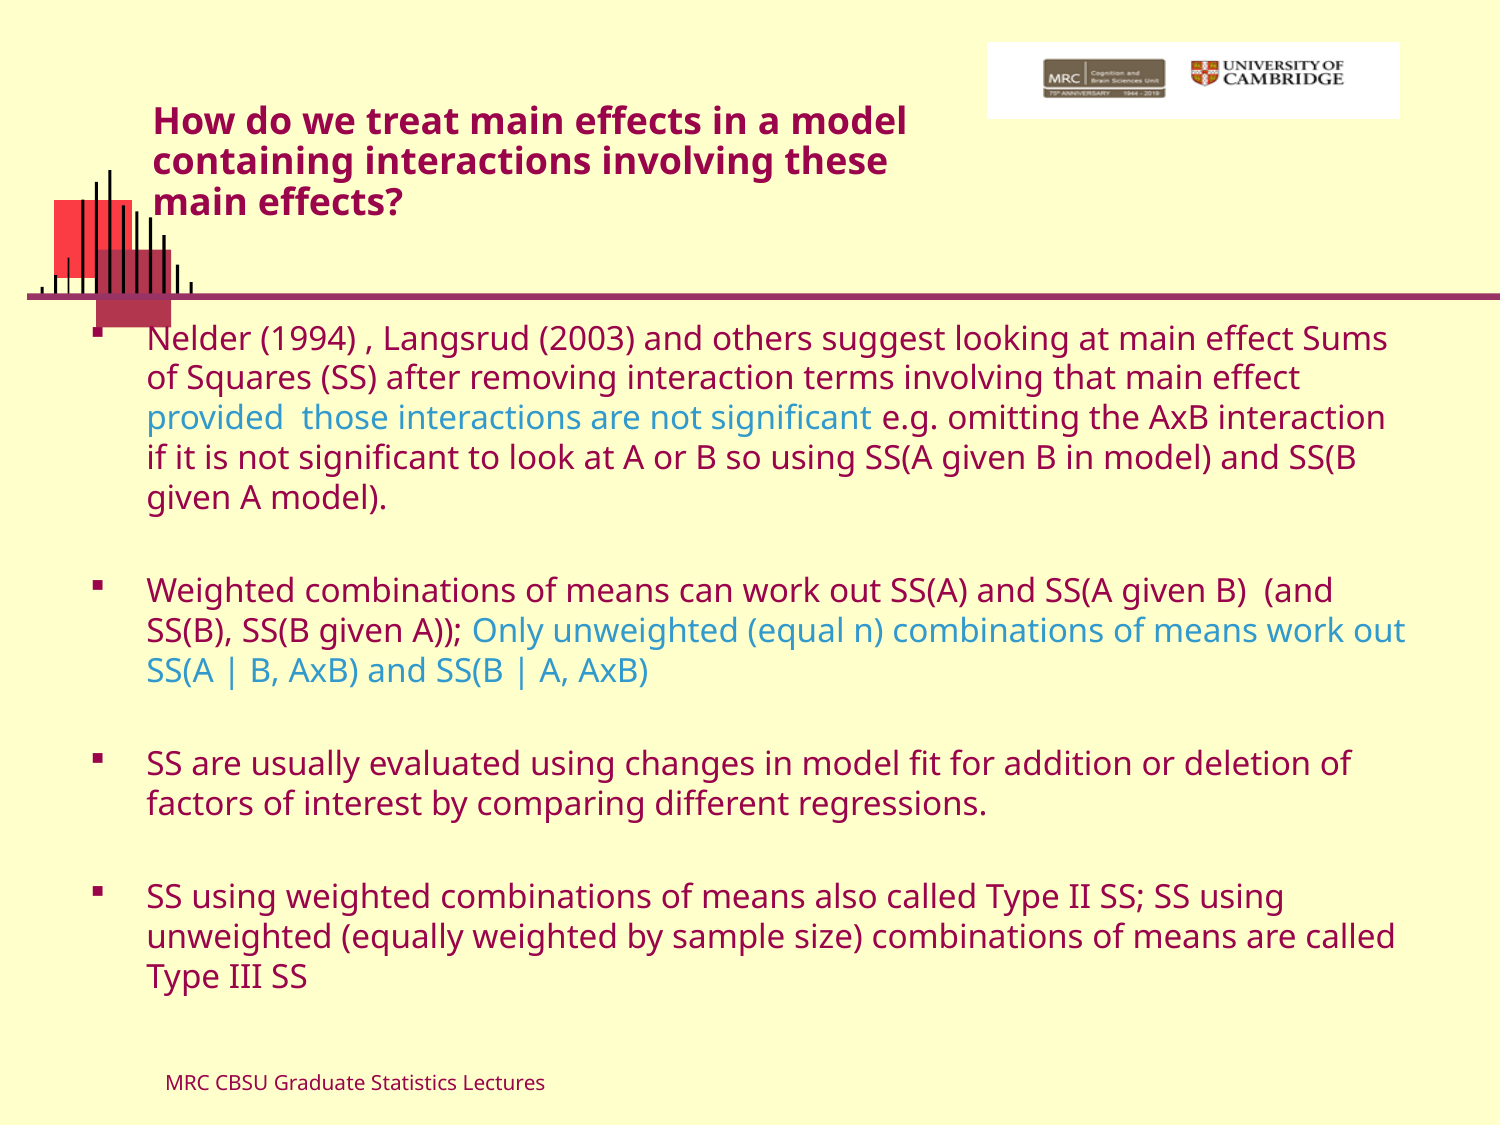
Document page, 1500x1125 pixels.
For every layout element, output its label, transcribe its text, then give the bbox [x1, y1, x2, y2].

title How do we treat main effects in a model containing interactions involving these main effects? [137, 137, 988, 233]
picture [987, 42, 1400, 119]
list Nelder (1994) , Langsrud (2003) and others suggest looking at main effect Sums of Squares (SS) after removing interaction terms involving that main effect provided those interactions are not significant e.g. omitting the AxB interaction if it is not significant to look at A or B so using SS(A given B in model) and SS(B given A model). Weighted combinations of means can work out SS(A) and SS(A given B) (and SS(B), SS(B given A)); Only unweighted (equal n) combinations of means work out SS(A | B, AxB) and SS(B | A, AxB) SS are usually evaluated using changes in model fit for addition or deletion of factors of interest by comparing different regressions. SS using weighted combinations of means also called Type II SS; SS using unweighted (equally weighted by sample size) combinations of means are called Type III SS [75, 262, 1425, 1038]
footer MRC CBSU Graduate Statistics Lectures [149, 1062, 988, 1101]
